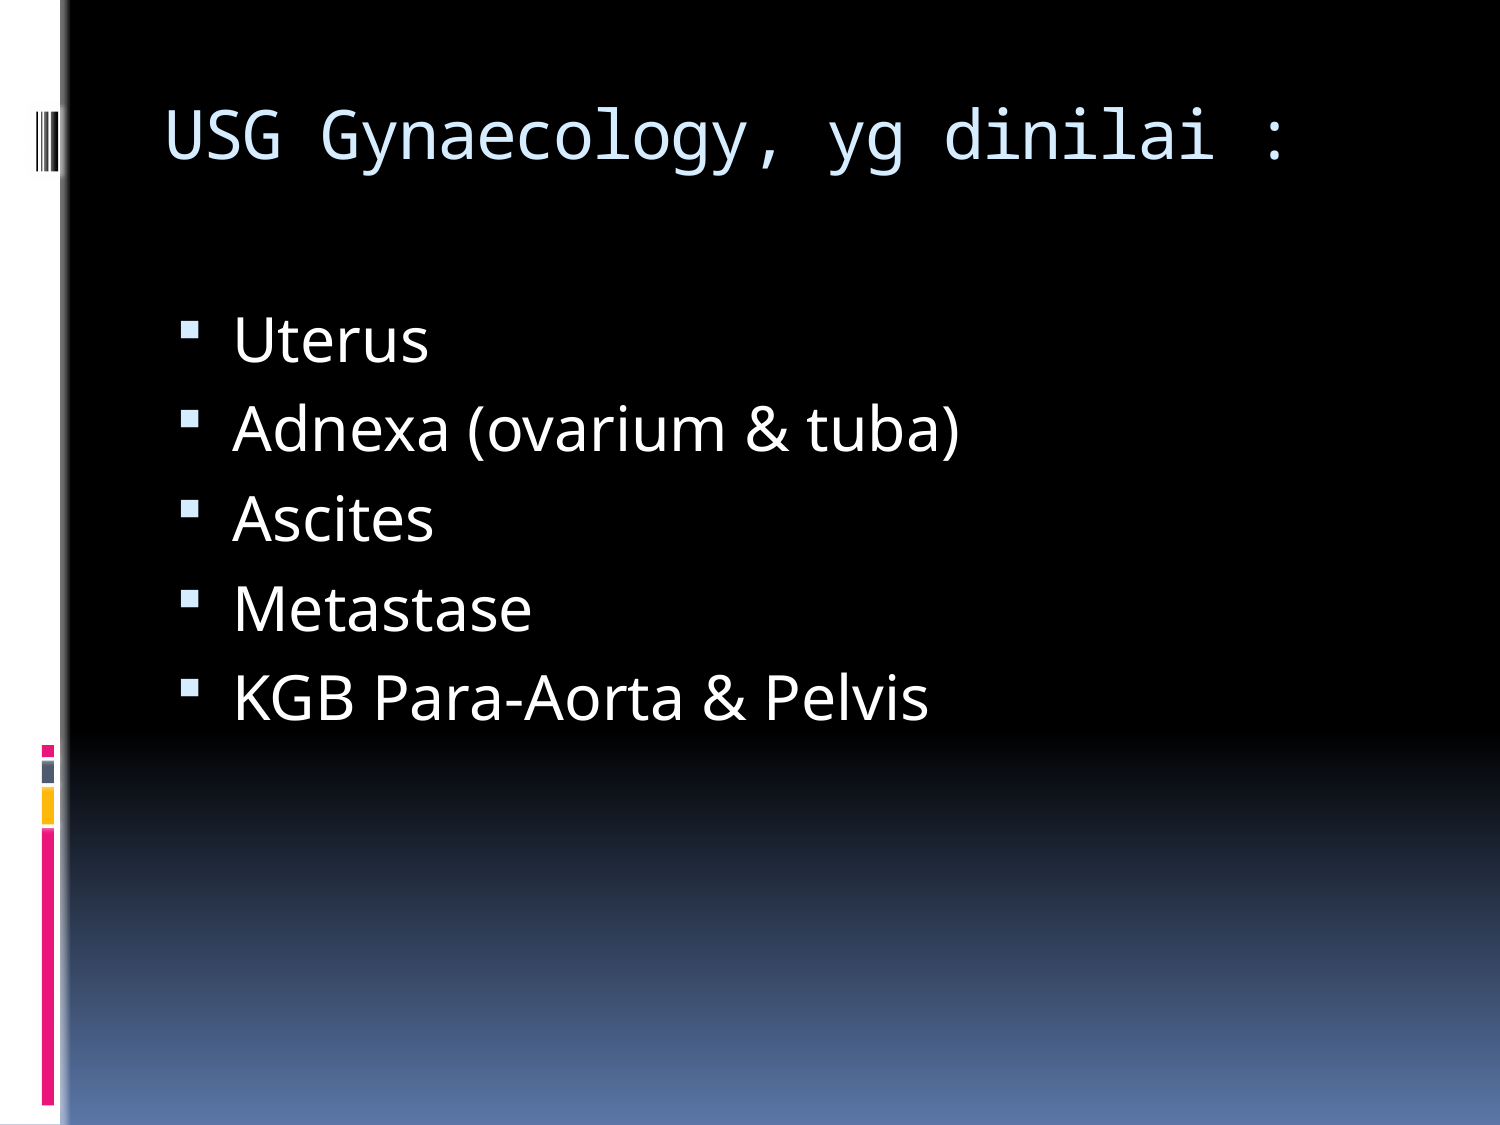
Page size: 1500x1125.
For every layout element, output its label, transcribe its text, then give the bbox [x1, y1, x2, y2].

list Uterus Adnexa (ovarium & tuba) Ascites Metastase KGB Para-Aorta & Pelvis [150, 292, 1425, 1043]
title USG Gynaecology, yg dinilai : [150, 83, 1425, 234]
